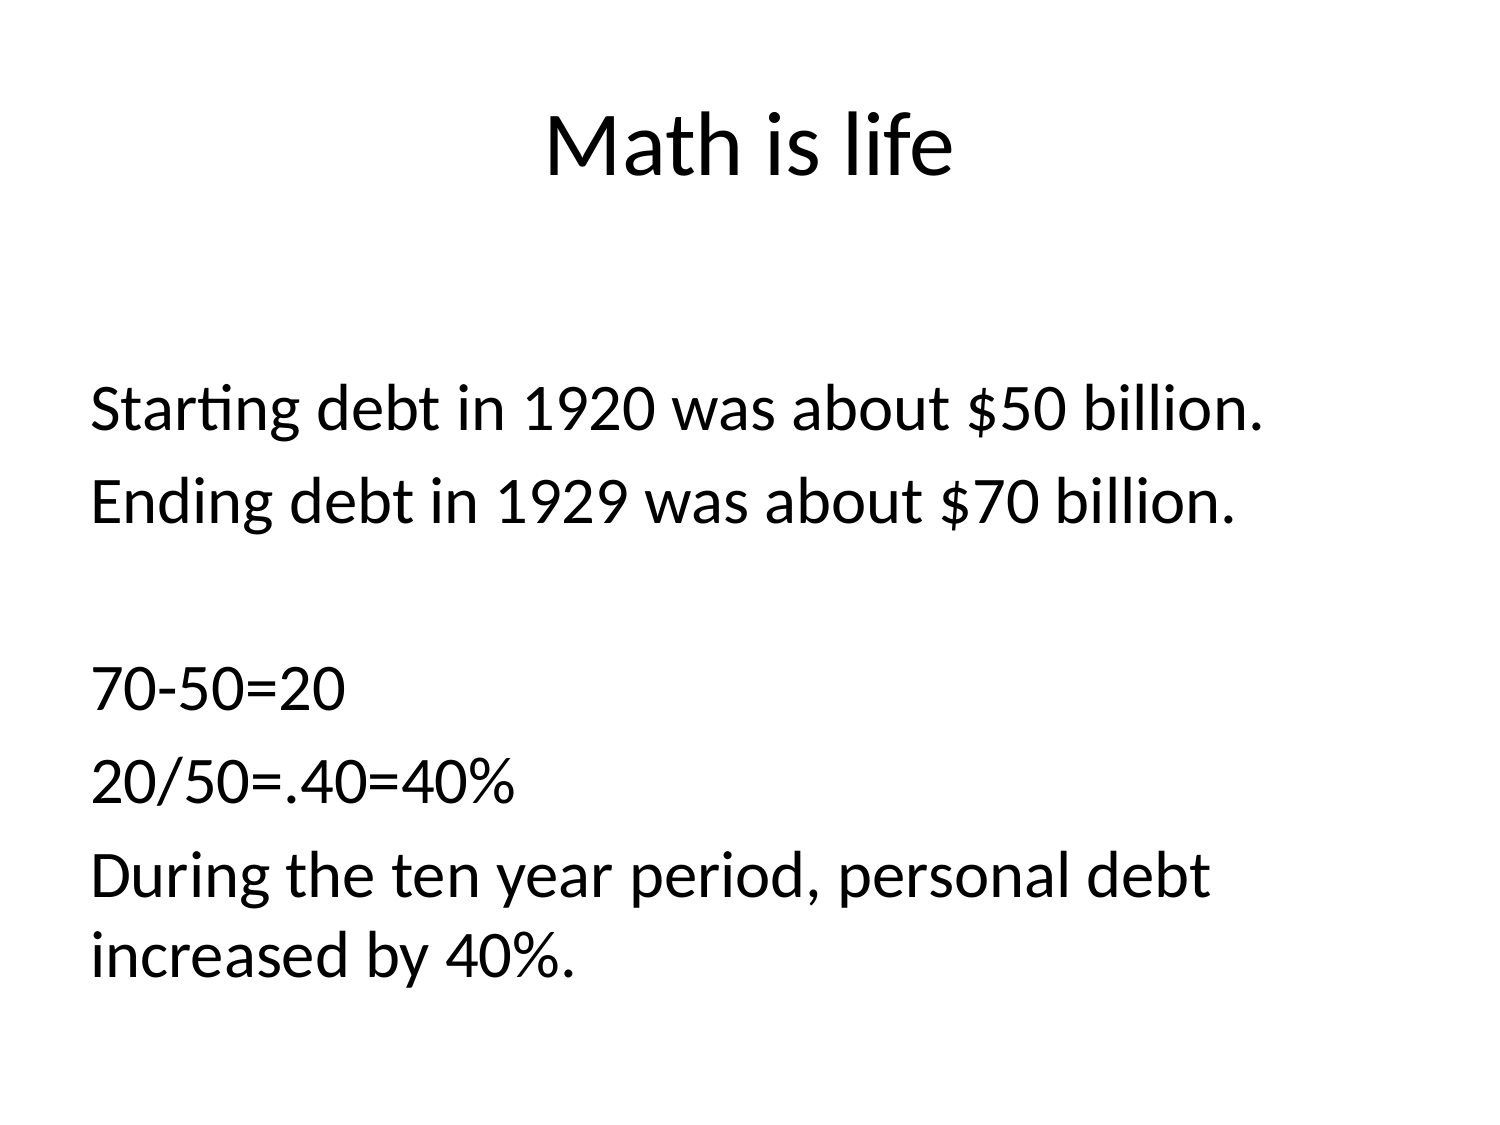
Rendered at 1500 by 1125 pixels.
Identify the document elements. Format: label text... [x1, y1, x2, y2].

title Math is life [75, 45, 1425, 233]
list Starting debt in 1920 was about $50 billion. Ending debt in 1929 was about $70 billion. 70-50=20 20/50=.40=40% During the ten year period, personal debt increased by 40%. [75, 262, 1425, 1005]
